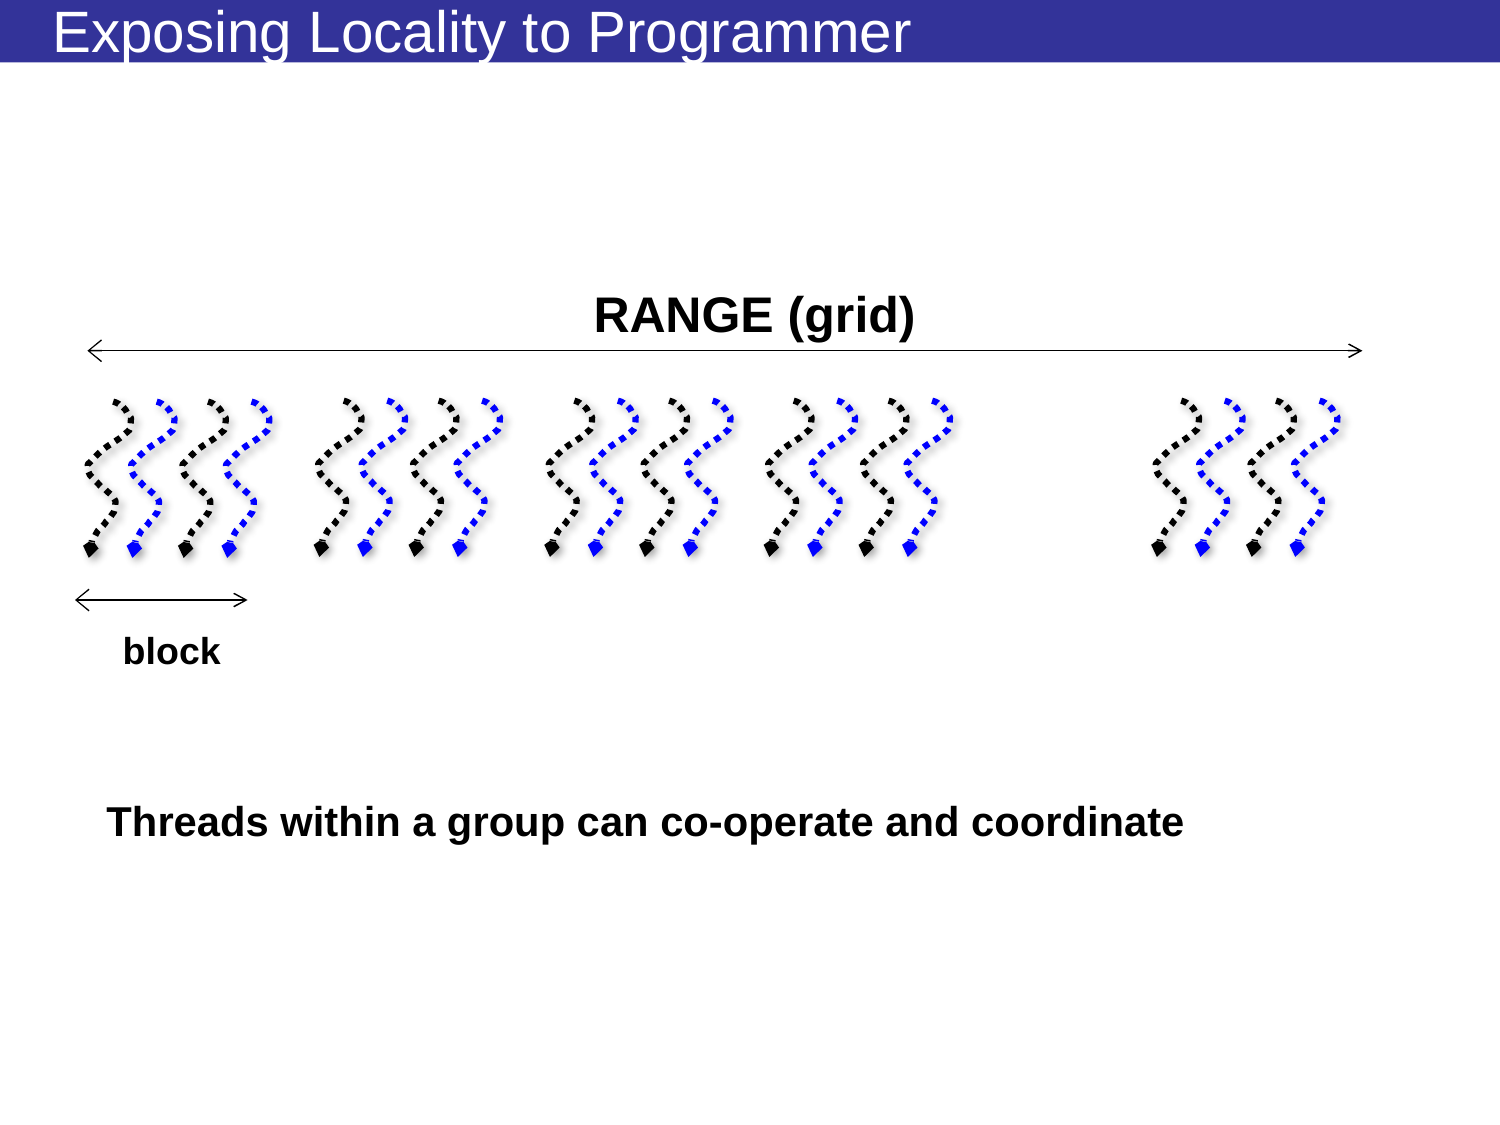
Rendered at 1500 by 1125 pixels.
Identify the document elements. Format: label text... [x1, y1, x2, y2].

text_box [317, 400, 501, 558]
text_box Threads within a group can co-operate and coordinate [91, 787, 1201, 853]
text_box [767, 400, 951, 558]
title Exposing Locality to Programmer [37, 7, 1426, 51]
text_box block [107, 619, 236, 680]
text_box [1155, 400, 1338, 558]
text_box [87, 401, 270, 559]
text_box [548, 400, 731, 558]
text_box RANGE (grid) [578, 274, 931, 349]
